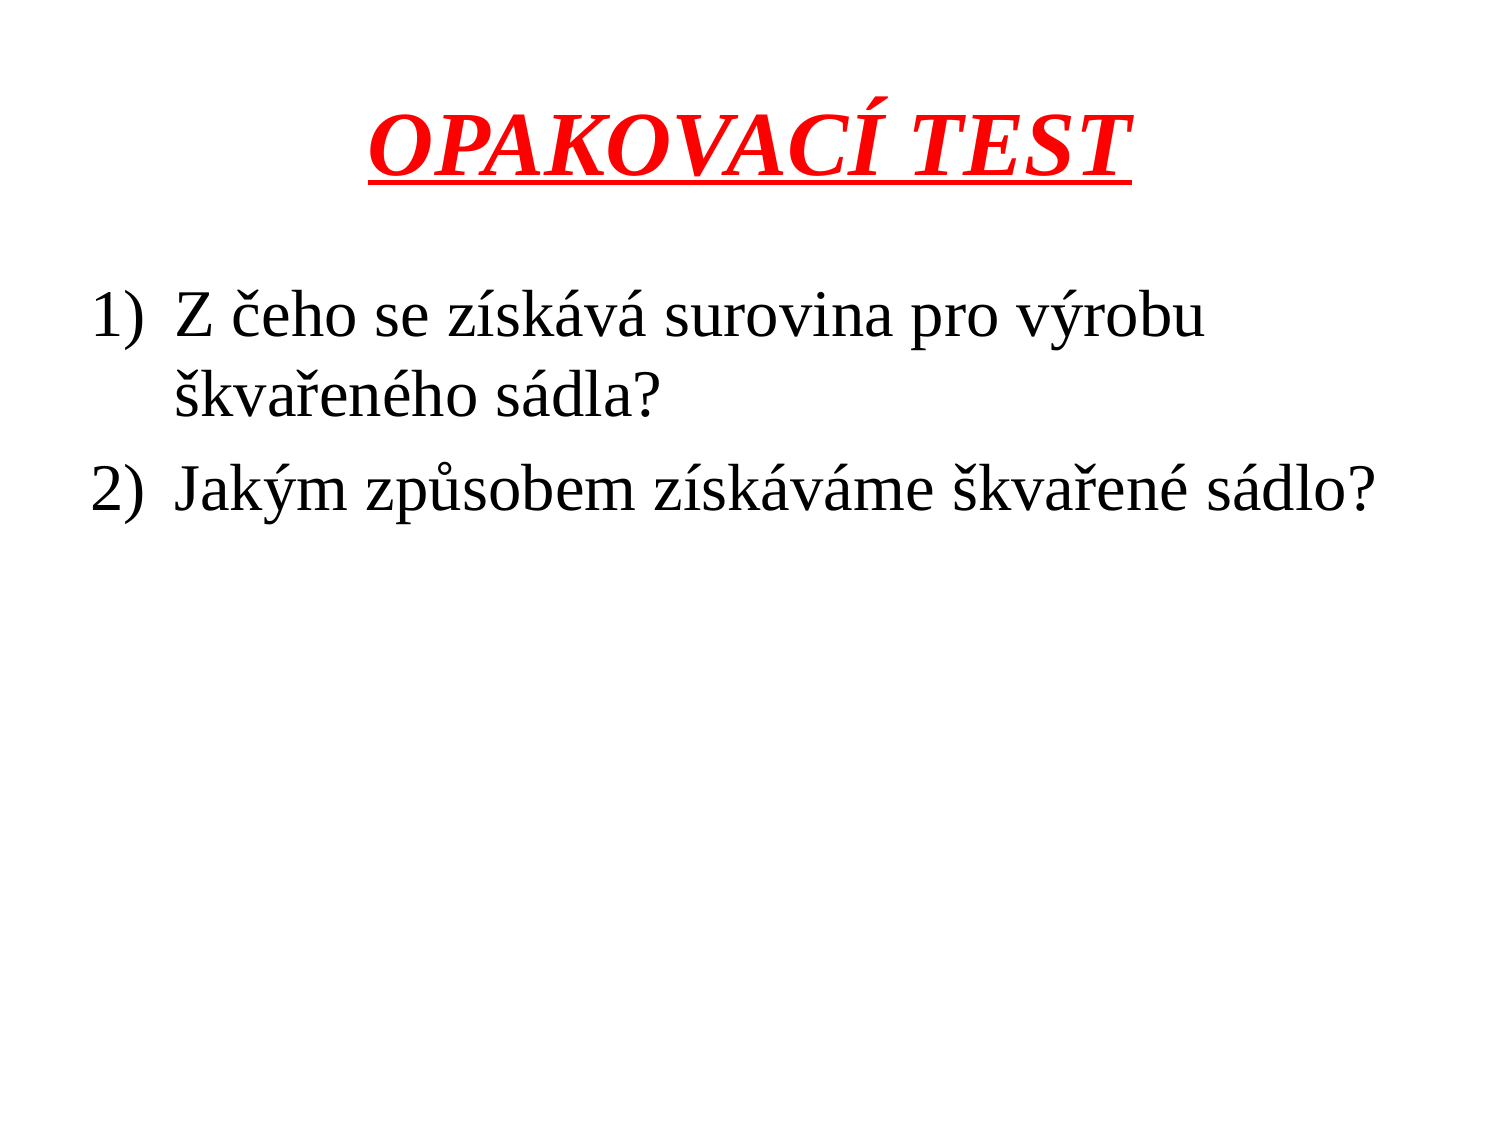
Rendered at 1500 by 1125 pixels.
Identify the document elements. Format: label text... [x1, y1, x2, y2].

title OPAKOVACÍ TEST [75, 45, 1425, 233]
list Z čeho se získává surovina pro výrobu škvařeného sádla? Jakým způsobem získáváme škvařené sádlo? [75, 262, 1425, 1005]
